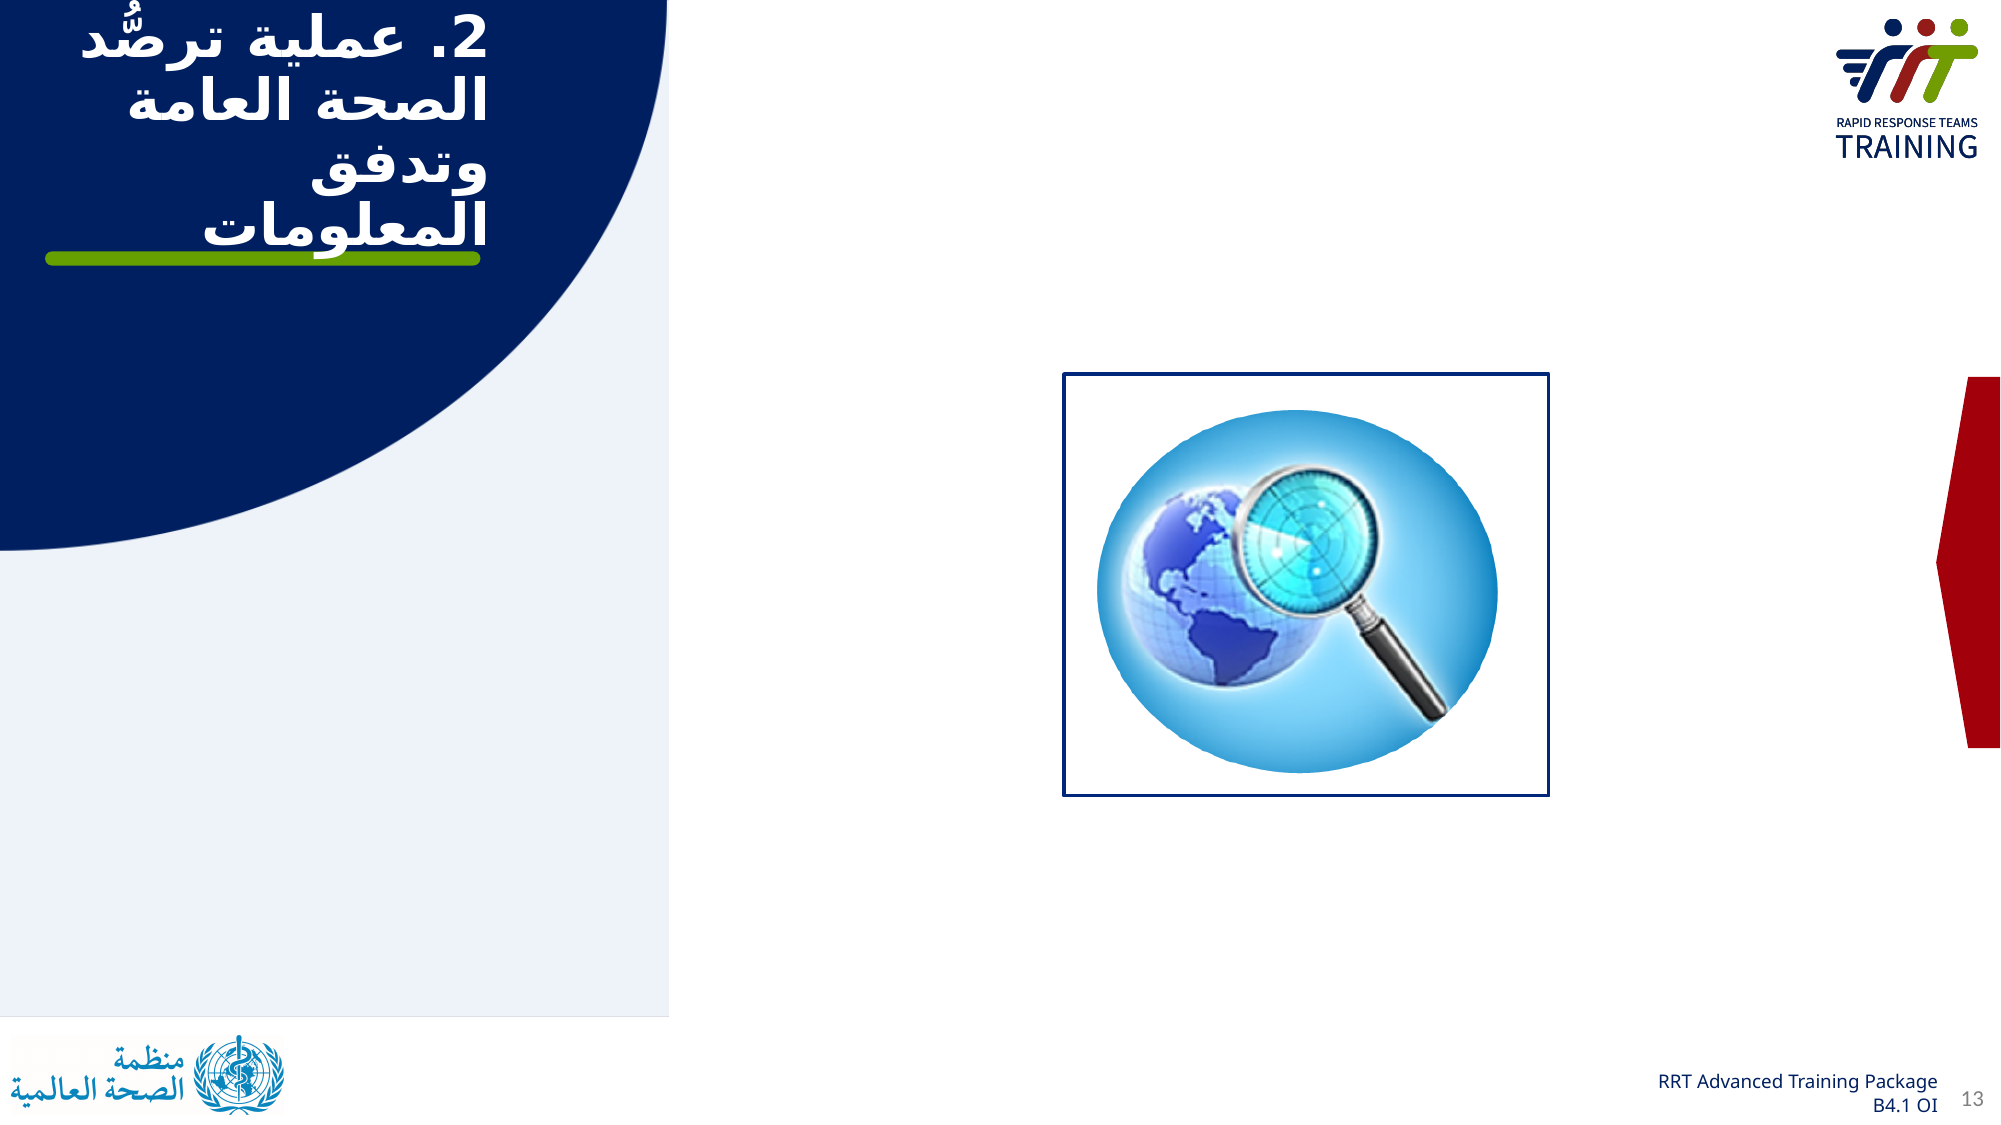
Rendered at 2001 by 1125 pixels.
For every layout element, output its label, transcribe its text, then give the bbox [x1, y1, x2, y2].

picture [1835, 19, 1978, 167]
picture [11, 1035, 284, 1115]
picture [0, 0, 669, 1018]
text_box 2. عملية ترصُّد الصحة العامة وتدفق المعلومات [14, 0, 498, 266]
picture [1062, 371, 1551, 798]
picture [241, 1050, 247, 1059]
